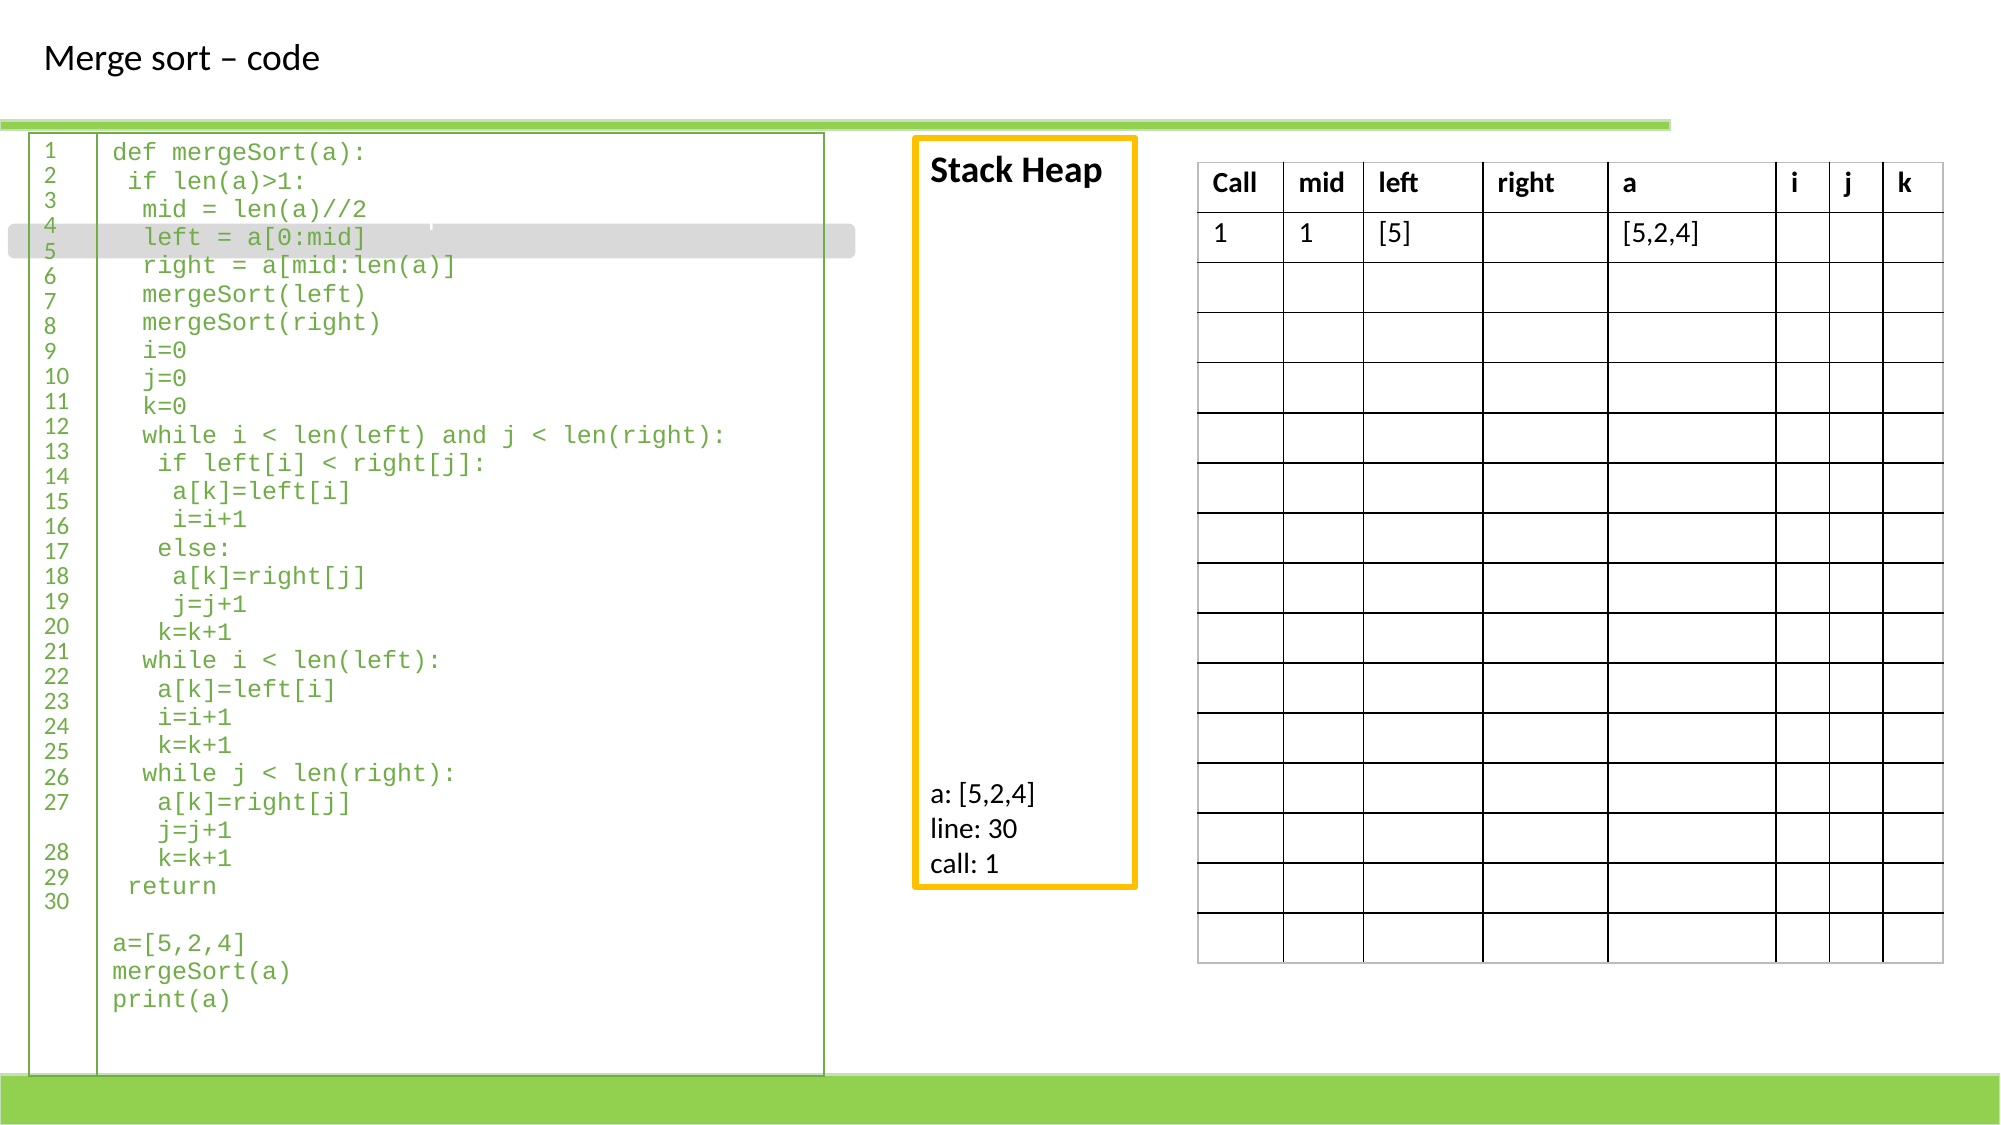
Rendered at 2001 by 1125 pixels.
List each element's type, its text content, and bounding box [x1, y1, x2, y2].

table_cell [1199, 614, 1283, 662]
table_cell [1284, 464, 1363, 512]
table_cell [1364, 263, 1482, 312]
table_cell [1484, 814, 1607, 862]
table_cell [1884, 814, 1942, 862]
table_cell [1830, 614, 1882, 662]
table_cell 1 [1284, 213, 1363, 262]
table_cell [1830, 313, 1882, 362]
table_cell [1830, 414, 1882, 462]
table_cell [1777, 464, 1829, 512]
text_box + + [825, 223, 856, 259]
table_header i [1777, 163, 1829, 212]
table_cell [1364, 914, 1482, 962]
table_cell [1484, 714, 1607, 762]
table_cell [1364, 664, 1482, 712]
table_cell [1609, 263, 1775, 312]
table_cell [1777, 564, 1829, 612]
table_header right [1484, 163, 1607, 212]
table_cell [1609, 564, 1775, 612]
table_cell [1284, 564, 1363, 612]
table_cell [1884, 664, 1942, 712]
table_cell [1484, 313, 1607, 362]
table_cell [1884, 313, 1942, 362]
table_cell [1484, 363, 1607, 412]
table_cell [1777, 514, 1829, 562]
table_cell [1284, 263, 1363, 312]
table_header k [1884, 163, 1942, 212]
table_cell [1609, 614, 1775, 662]
table_cell [1199, 414, 1283, 462]
table_cell [1484, 514, 1607, 562]
table_cell [1830, 714, 1882, 762]
table_cell [1884, 914, 1942, 962]
table_cell [1284, 614, 1363, 662]
table_cell [5,2,4] [1609, 213, 1775, 262]
table_cell [1609, 914, 1775, 962]
table_cell [1830, 213, 1882, 262]
table_cell [1884, 764, 1942, 812]
table_cell [1884, 864, 1942, 912]
table_cell [5] [1364, 213, 1482, 262]
table_cell [1284, 864, 1363, 912]
table_cell [1830, 464, 1882, 512]
table_cell [1777, 764, 1829, 812]
table_cell [1884, 614, 1942, 662]
table_cell [1777, 363, 1829, 412]
table_cell [1830, 564, 1882, 612]
table_cell [1199, 864, 1283, 912]
table_cell [1609, 764, 1775, 812]
table_cell [1364, 464, 1482, 512]
table_cell [1364, 363, 1482, 412]
table_cell [1284, 814, 1363, 862]
table_cell [1609, 414, 1775, 462]
text_box Stack Heap a: [5,2,4] line: 30 call: 1 [915, 137, 1135, 888]
table_cell [1777, 914, 1829, 962]
table_cell [1884, 414, 1942, 462]
table_cell [1830, 914, 1882, 962]
table_cell [1777, 414, 1829, 462]
table_header 1 2 3 4 5 6 7 8 9 10 11 12 13 14 15 16 17 18 19 20 21 22 23 24 25 26 27 28 29 30 [30, 134, 96, 1075]
table_cell [1284, 914, 1363, 962]
table_cell [1364, 313, 1482, 362]
table_cell [1284, 363, 1363, 412]
table_cell [1884, 363, 1942, 412]
table_cell [1484, 664, 1607, 712]
table_header j [1830, 163, 1882, 212]
table_cell [1777, 664, 1829, 712]
table_cell [1199, 313, 1283, 362]
table_cell [1609, 814, 1775, 862]
table_header Call [1199, 163, 1283, 212]
table_cell [1884, 564, 1942, 612]
table_cell [1484, 914, 1607, 962]
table_cell [1364, 814, 1482, 862]
table_cell [1284, 414, 1363, 462]
table_cell [1830, 514, 1882, 562]
table_cell [1830, 664, 1882, 712]
table_cell [1609, 464, 1775, 512]
table_cell [1364, 764, 1482, 812]
table_cell [1609, 864, 1775, 912]
table_cell [1609, 664, 1775, 712]
table_cell [1364, 714, 1482, 762]
table_header mid [1284, 163, 1363, 212]
table_cell [1830, 764, 1882, 812]
table_cell [1199, 464, 1283, 512]
table_cell [1609, 313, 1775, 362]
table_cell [1484, 614, 1607, 662]
table_cell [1609, 714, 1775, 762]
table_cell [1484, 864, 1607, 912]
table_cell [1884, 514, 1942, 562]
table_cell [1284, 313, 1363, 362]
table_cell [1830, 363, 1882, 412]
text_box + + [7, 223, 28, 259]
table_cell [1830, 263, 1882, 312]
table_cell [1199, 764, 1283, 812]
table_cell [1284, 764, 1363, 812]
table_cell [1284, 514, 1363, 562]
table_cell [1364, 414, 1482, 462]
table_cell [1199, 714, 1283, 762]
table_cell [1884, 714, 1942, 762]
table_cell [1884, 263, 1942, 312]
table_cell [1484, 464, 1607, 512]
table_header left [1364, 163, 1482, 212]
table_cell [1364, 514, 1482, 562]
table_cell [1199, 664, 1283, 712]
table_cell [1830, 814, 1882, 862]
table_cell [1364, 864, 1482, 912]
table_cell [1884, 213, 1942, 262]
table_cell [1199, 914, 1283, 962]
table_cell [1199, 564, 1283, 612]
table_header def mergeSort(a): if len(a)>1: mid = len(a)//2 left = a[0:mid] right = a[mid:len(a)] mergeSort(left) mergeSort(right) i=0 j=0 k=0 while i < len(left) and j < len(right): if left[i] < right[j]: a[k]=left[i] i=i+1 else: a[k]=right[j] j=j+1 k=k+1 while i < len(left): a[k]=left[i] i=i+1 k=k+1 while j < len(right): a[k]=right[j] j=j+1 k=k+1 return a=[5,2,4] mergeSort(a) print(a) [98, 134, 823, 1075]
table_cell [1484, 764, 1607, 812]
table_cell [1609, 363, 1775, 412]
table_cell [1199, 363, 1283, 412]
table_cell [1777, 714, 1829, 762]
table_cell [1484, 564, 1607, 612]
table_cell 1 [1199, 213, 1283, 262]
table_cell [1777, 263, 1829, 312]
table_cell [1284, 664, 1363, 712]
table_cell [1284, 714, 1363, 762]
table_cell [1777, 614, 1829, 662]
text_box Merge sort – code [28, 25, 1072, 86]
table_cell [1199, 514, 1283, 562]
table_cell [1484, 263, 1607, 312]
table_header a [1609, 163, 1775, 212]
table_cell [1777, 313, 1829, 362]
table_cell [1364, 614, 1482, 662]
table_cell [1199, 263, 1283, 312]
table_cell [1777, 814, 1829, 862]
table_cell [1830, 864, 1882, 912]
table_cell [1364, 564, 1482, 612]
table_cell [1484, 414, 1607, 462]
table_cell [1199, 814, 1283, 862]
table_cell [1884, 464, 1942, 512]
table_cell [1484, 213, 1607, 262]
table_cell [1777, 213, 1829, 262]
table_cell [1777, 864, 1829, 912]
table_cell [1609, 514, 1775, 562]
